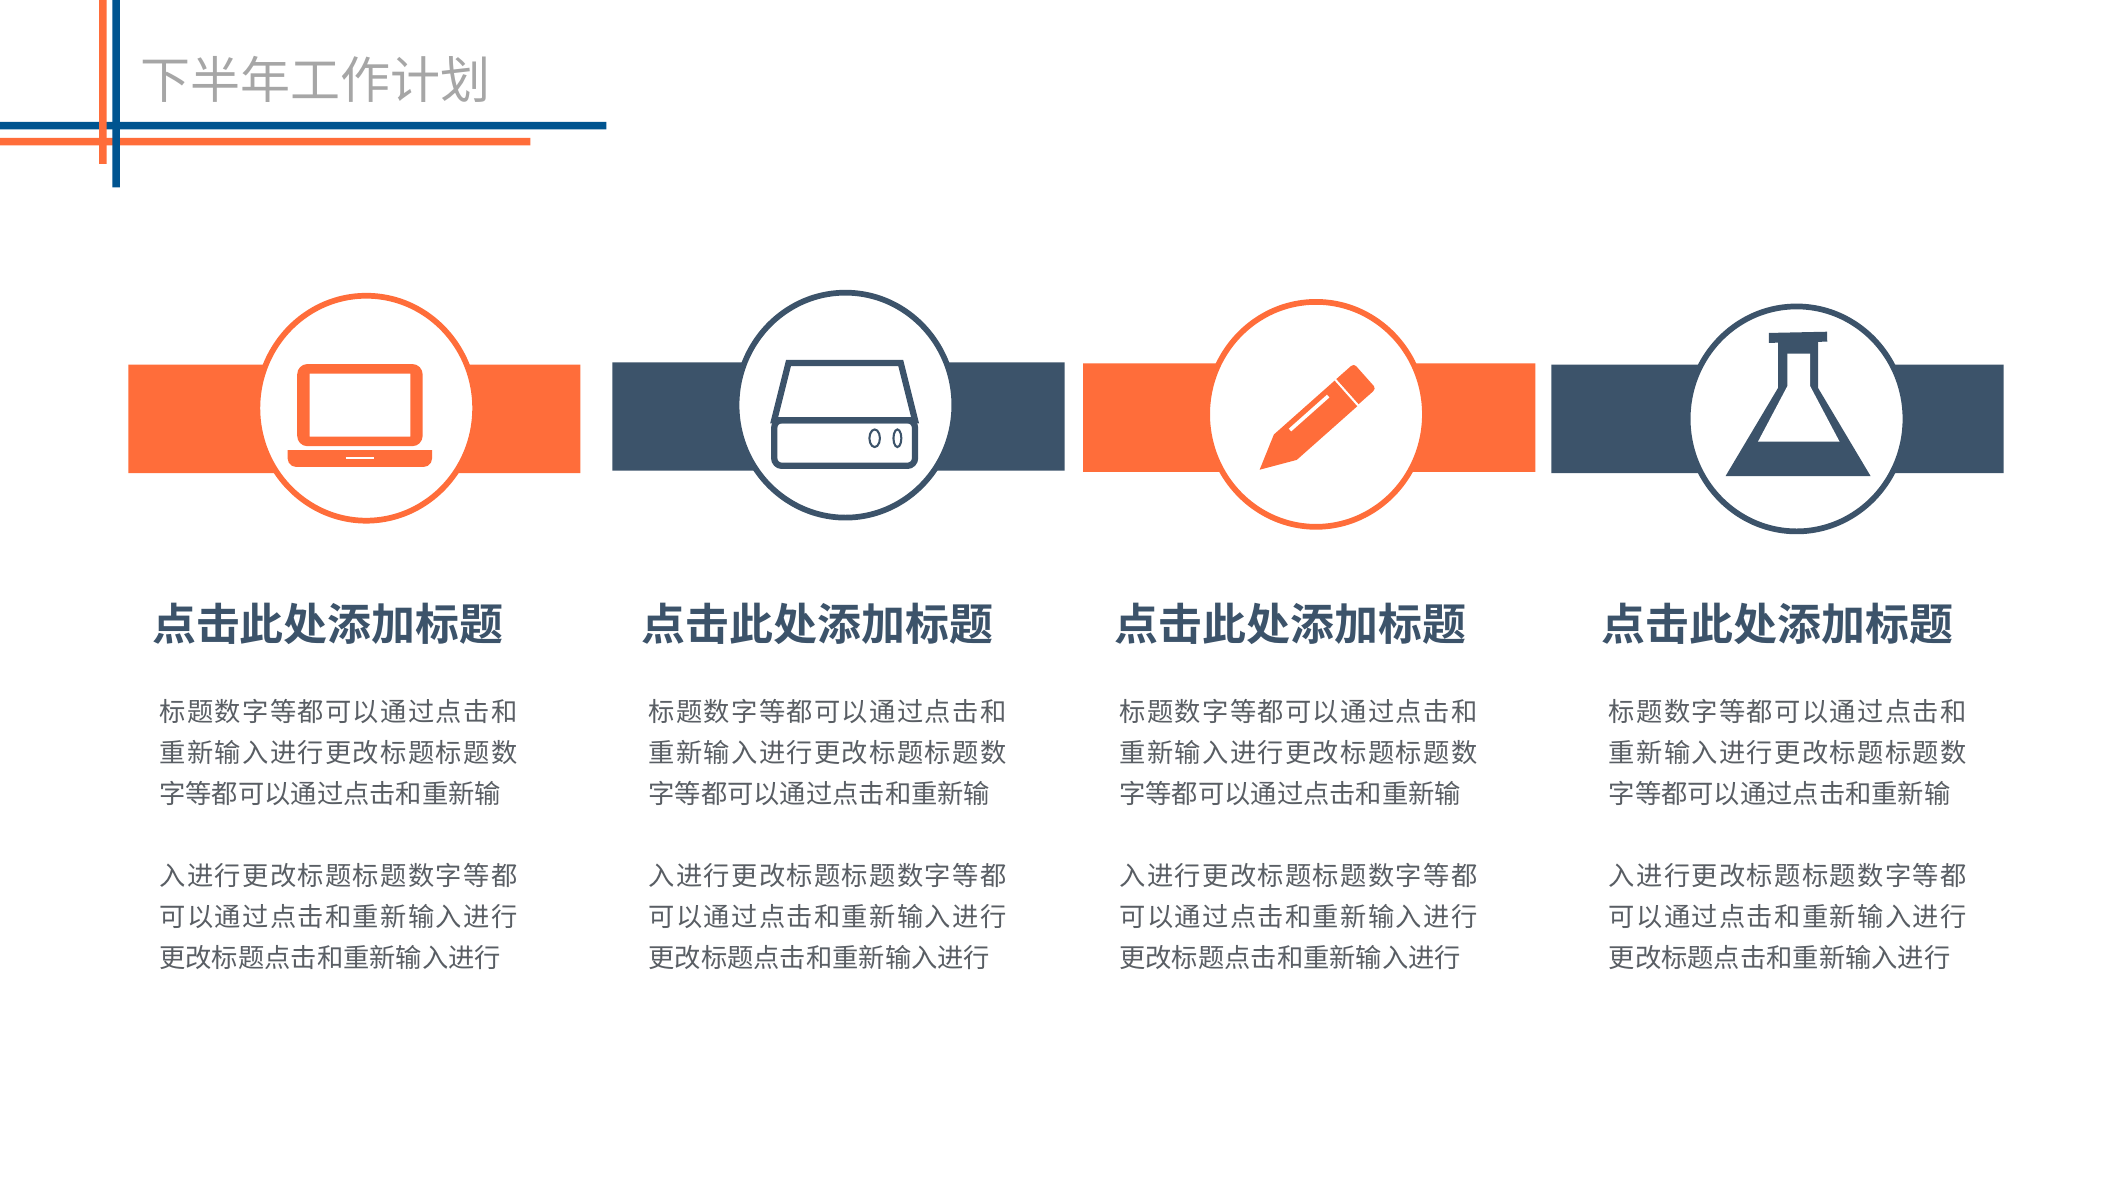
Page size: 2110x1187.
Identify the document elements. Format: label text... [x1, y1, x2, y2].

text_box 标题数字等都可以通过点击和重新输入进行更改标题标题数字等都可以通过点击和重新输 入进行更改标题标题数字等都可以通过点击和重新输入进行更改标题点击和重新输入进行 [1103, 677, 1493, 1022]
text_box 点击此处添加标题 [1097, 589, 1484, 658]
text_box 标题数字等都可以通过点击和重新输入进行更改标题标题数字等都可以通过点击和重新输 入进行更改标题标题数字等都可以通过点击和重新输入进行更改标题点击和重新输入进行 [632, 677, 1023, 1022]
text_box 标题数字等都可以通过点击和重新输入进行更改标题标题数字等都可以通过点击和重新输 入进行更改标题标题数字等都可以通过点击和重新输入进行更改标题点击和重新输入进行 [143, 677, 533, 1022]
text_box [1083, 301, 1536, 527]
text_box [1551, 306, 2004, 532]
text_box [128, 295, 581, 521]
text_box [0, 0, 789, 188]
text_box 标题数字等都可以通过点击和重新输入进行更改标题标题数字等都可以通过点击和重新输 入进行更改标题标题数字等都可以通过点击和重新输入进行更改标题点击和重新输入进行 [1592, 677, 1983, 1022]
text_box 点击此处添加标题 [134, 589, 522, 658]
text_box 点击此处添加标题 [624, 589, 1011, 658]
text_box 点击此处添加标题 [1584, 589, 1971, 658]
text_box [612, 292, 1065, 518]
